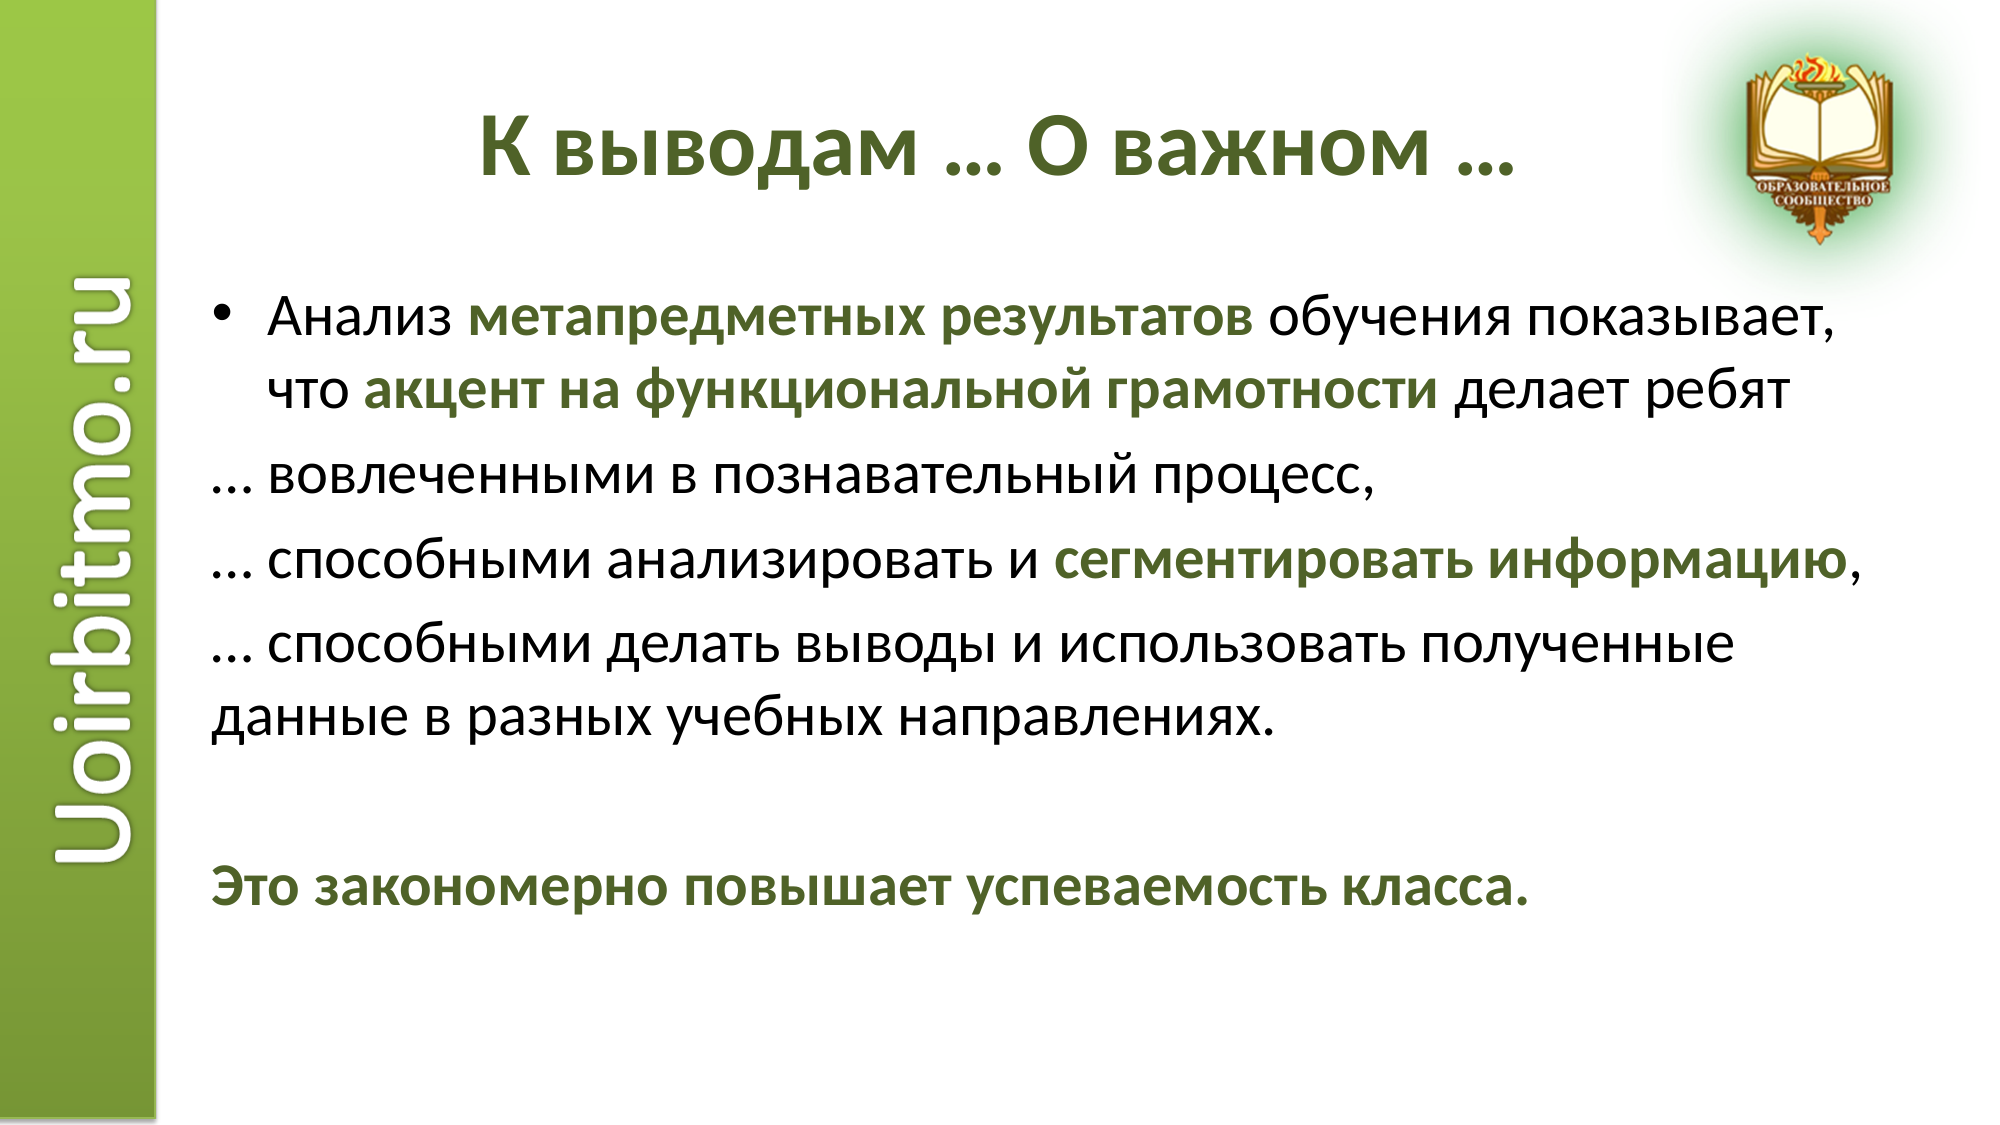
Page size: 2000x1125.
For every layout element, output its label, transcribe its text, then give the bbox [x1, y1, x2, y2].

title К выводам … О важном … [99, 45, 1900, 233]
list Анализ метапредметных результатов обучения показывает, что акцент на функциональной грамотности делает ребят … вовлеченными в познавательный процесс, … способными анализировать и сегментировать информацию, … способными делать выводы и использовать полученные данные в разных учебных направлениях. Это закономерно повышает успеваемость класса. [196, 267, 1900, 1005]
picture [0, 0, 2000, 1125]
